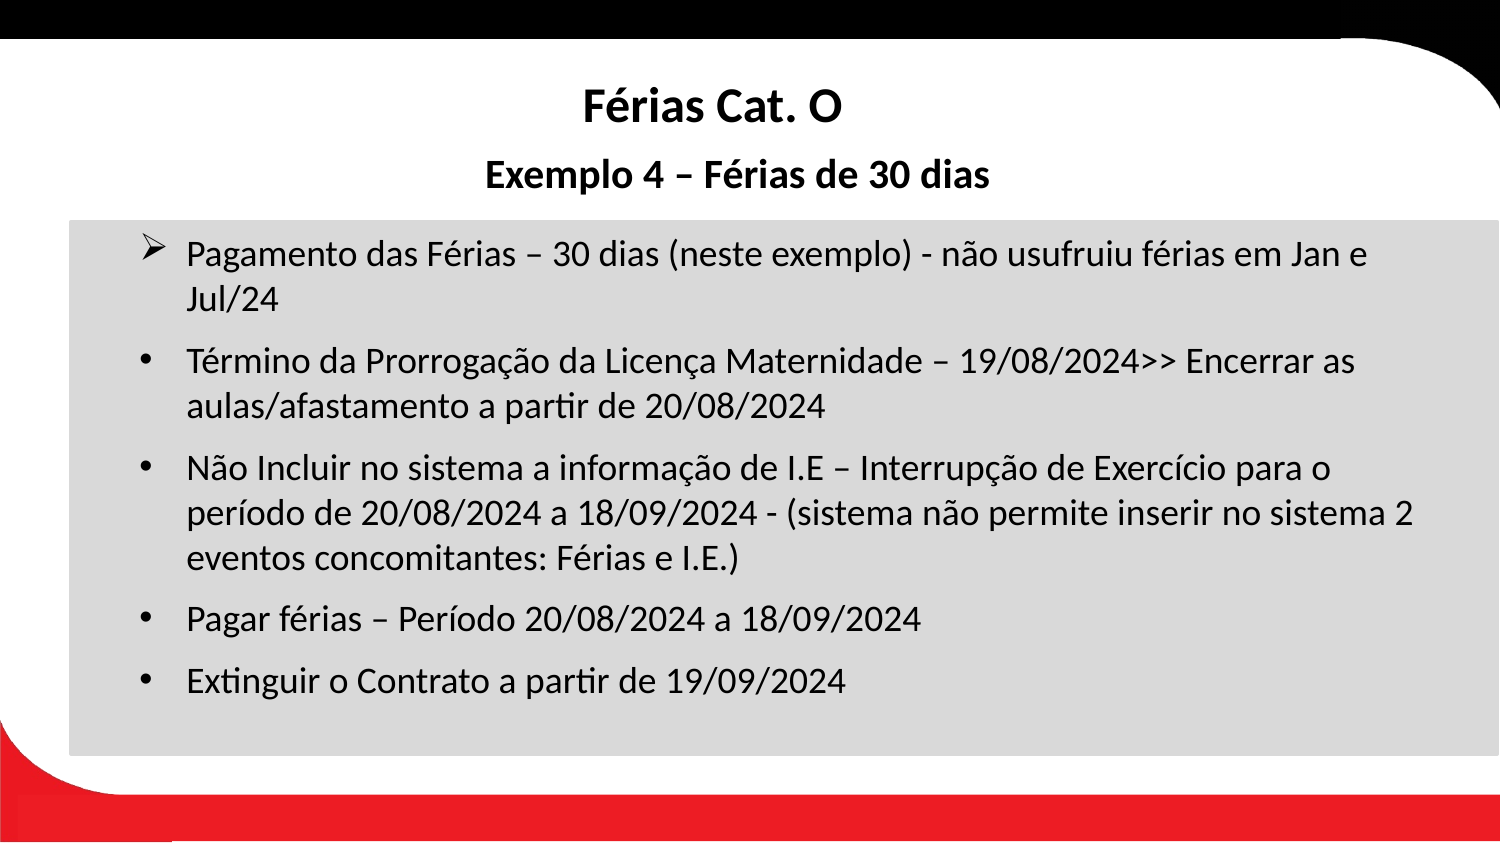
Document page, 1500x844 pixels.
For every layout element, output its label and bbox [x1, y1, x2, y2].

text_box [0, 0, 1500, 844]
